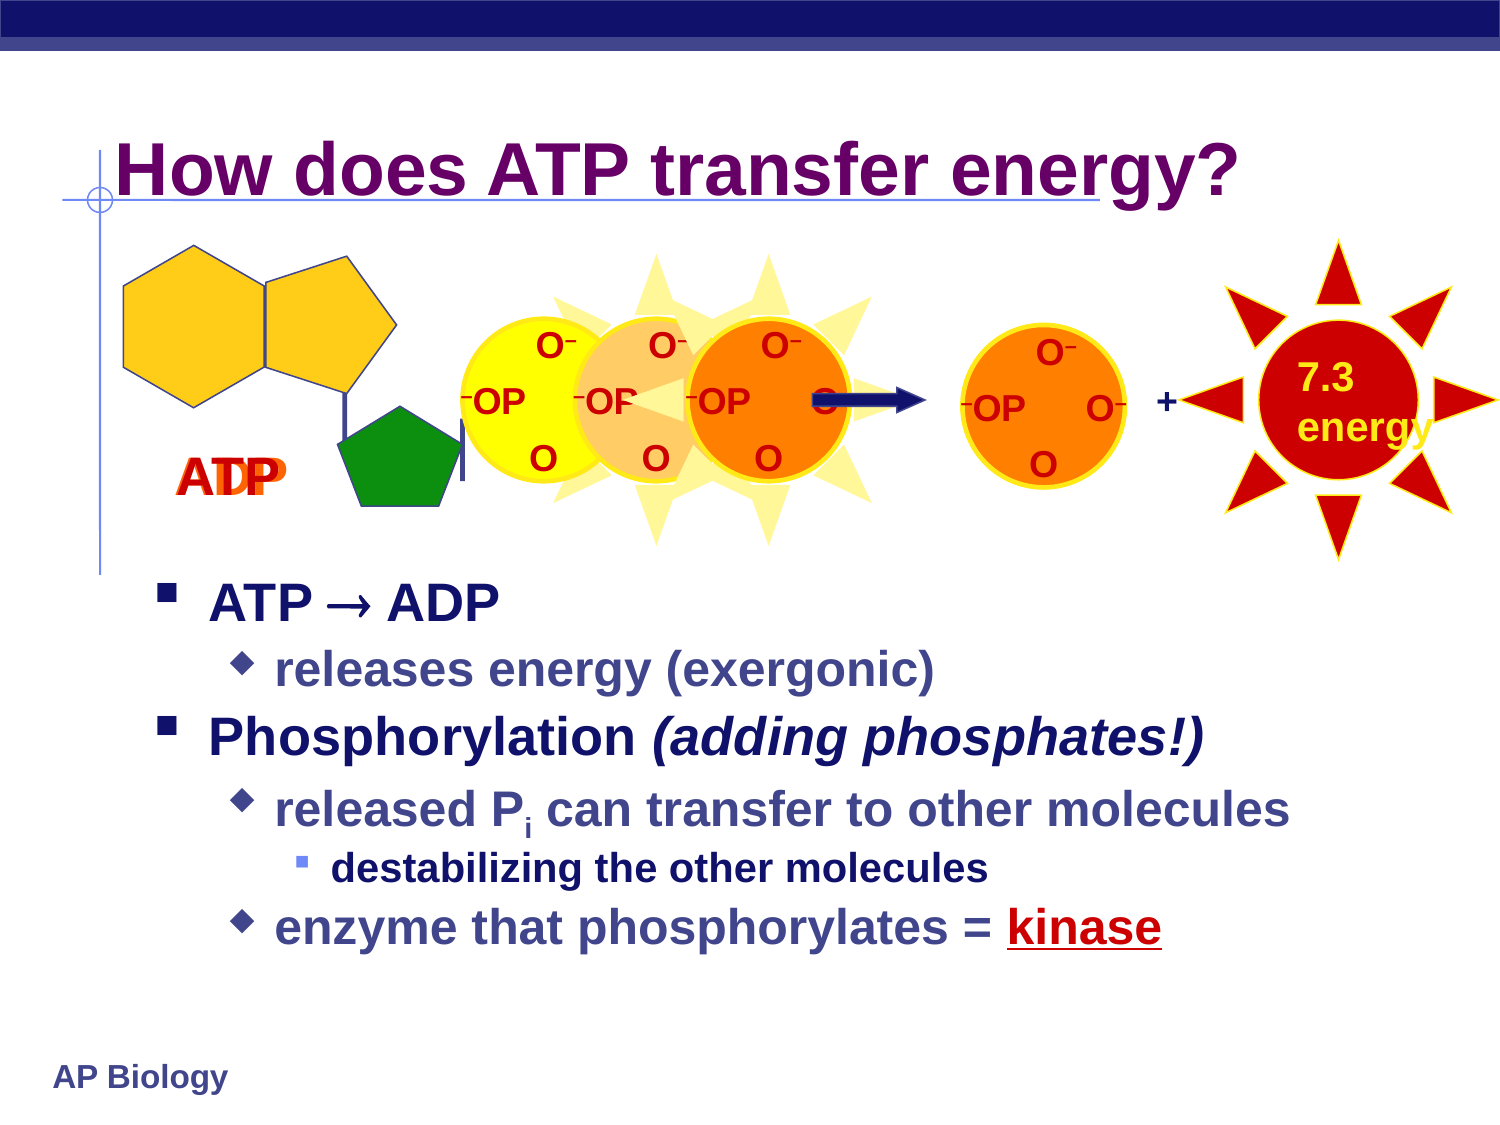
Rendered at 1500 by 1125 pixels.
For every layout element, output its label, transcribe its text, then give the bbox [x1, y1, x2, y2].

text_box 7.3 energy [1315, 240, 1362, 305]
text_box 7.3 energy [1225, 451, 1288, 513]
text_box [112, 255, 463, 507]
text_box 7.3 energy [1258, 320, 1419, 480]
text_box 7.3 energy [1433, 377, 1499, 423]
text_box 7.3 energy [1225, 287, 1288, 349]
text_box + [1154, 370, 1194, 430]
title How does ATP transfer energy? [99, 112, 1375, 238]
text_box 7.3 energy [1389, 451, 1452, 513]
text_box 7.3 energy [1315, 495, 1362, 560]
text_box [812, 312, 1151, 501]
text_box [549, 305, 619, 494]
text_box 7.3 energy [1194, 377, 1244, 423]
text_box [554, 298, 565, 303]
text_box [437, 305, 548, 494]
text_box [624, 255, 913, 544]
list ATP  ADP releases energy (exergonic) Phosphorylation (adding phosphates!) released Pi can transfer to other molecules destabilizing the other molecules enzyme that phosphorylates = kinase [137, 567, 1500, 1099]
text_box 7.3 energy [1389, 287, 1452, 349]
